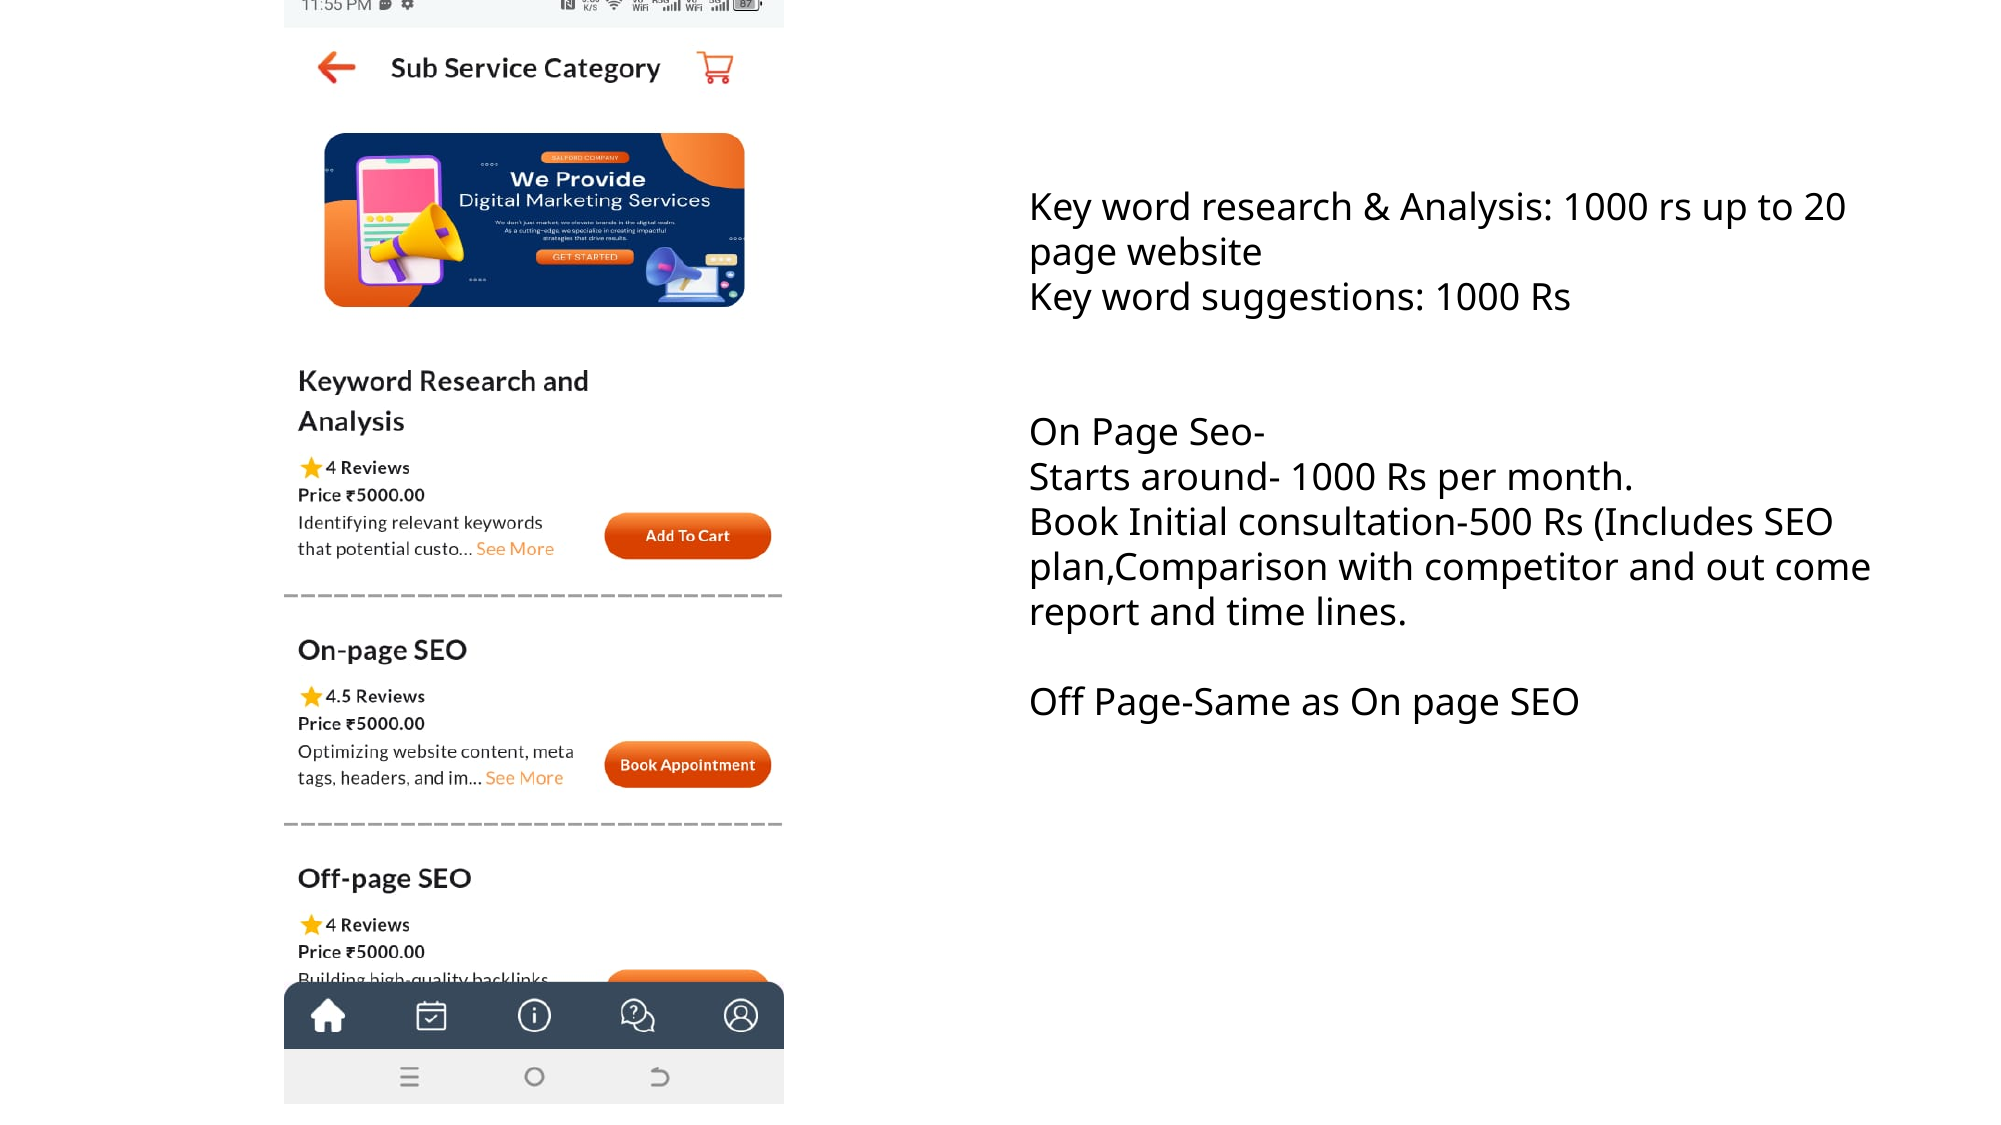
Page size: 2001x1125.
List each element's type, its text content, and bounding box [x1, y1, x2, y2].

text_box Key word research & Analysis: 1000 rs up to 20 page website Key word suggestions: 1000 Rs On Page Seo- Starts around- 1000 Rs per month. Book Initial consultation-500 Rs (Includes SEO plan,Comparison with competitor and out come report and time lines. Off Page-Same as On page SEO [1014, 175, 1916, 866]
picture [284, 0, 785, 1104]
